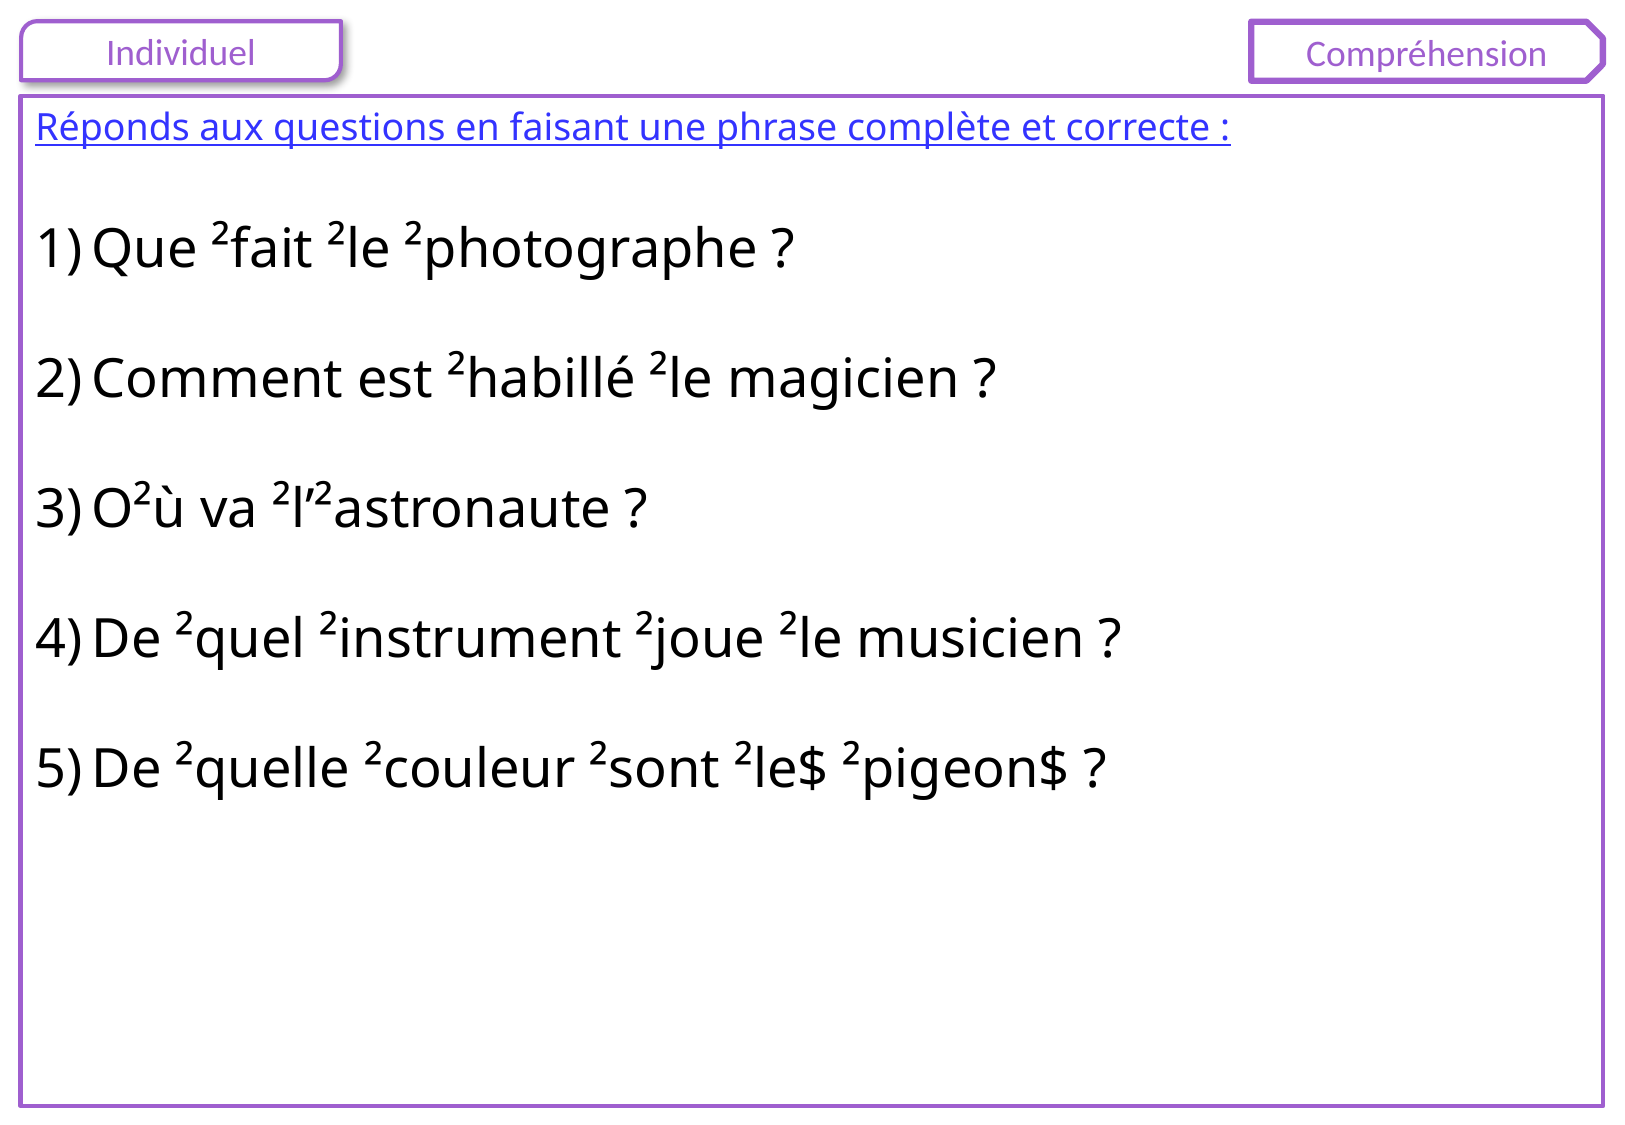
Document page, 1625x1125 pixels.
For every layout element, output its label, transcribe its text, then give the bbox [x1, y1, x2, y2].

list Compréhension [1251, 21, 1603, 81]
list Réponds aux questions en faisant une phrase complète et correcte : Que ²fait ²le ²photographe ? Comment est ²habillé ²le magicien ? O²ù va ²l’²astronaute ? De ²quel ²instrument ²joue ²le musicien ? De ²quelle ²couleur ²sont ²le$ ²pigeon$ ? [18, 94, 1605, 1108]
